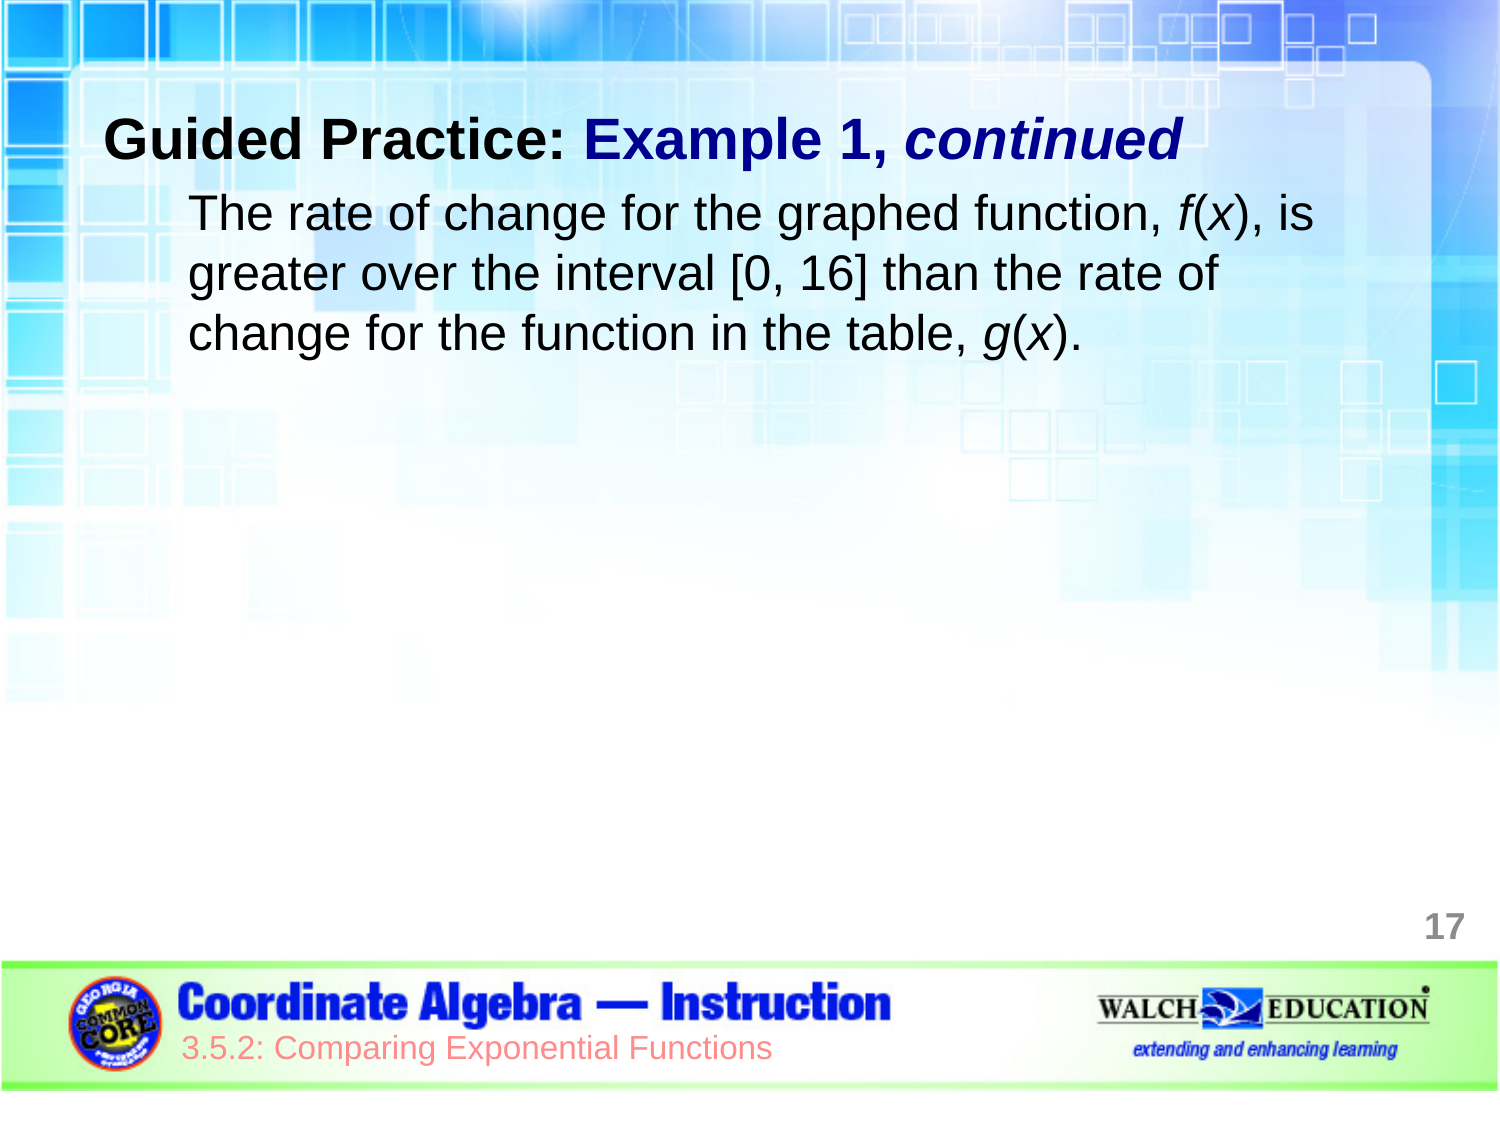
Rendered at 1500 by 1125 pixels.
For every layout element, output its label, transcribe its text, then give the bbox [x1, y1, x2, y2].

text_box Guided Practice: Example 1, continued The rate of change for the graphed function, f(x), is greater over the interval [0, 16] than the rate of change for the function in the table, g(x). [88, 93, 1390, 914]
footer 3.5.2: Comparing Exponential Functions [166, 1024, 1080, 1069]
slide_number 17 [1361, 901, 1481, 949]
picture [1, 0, 1500, 1091]
